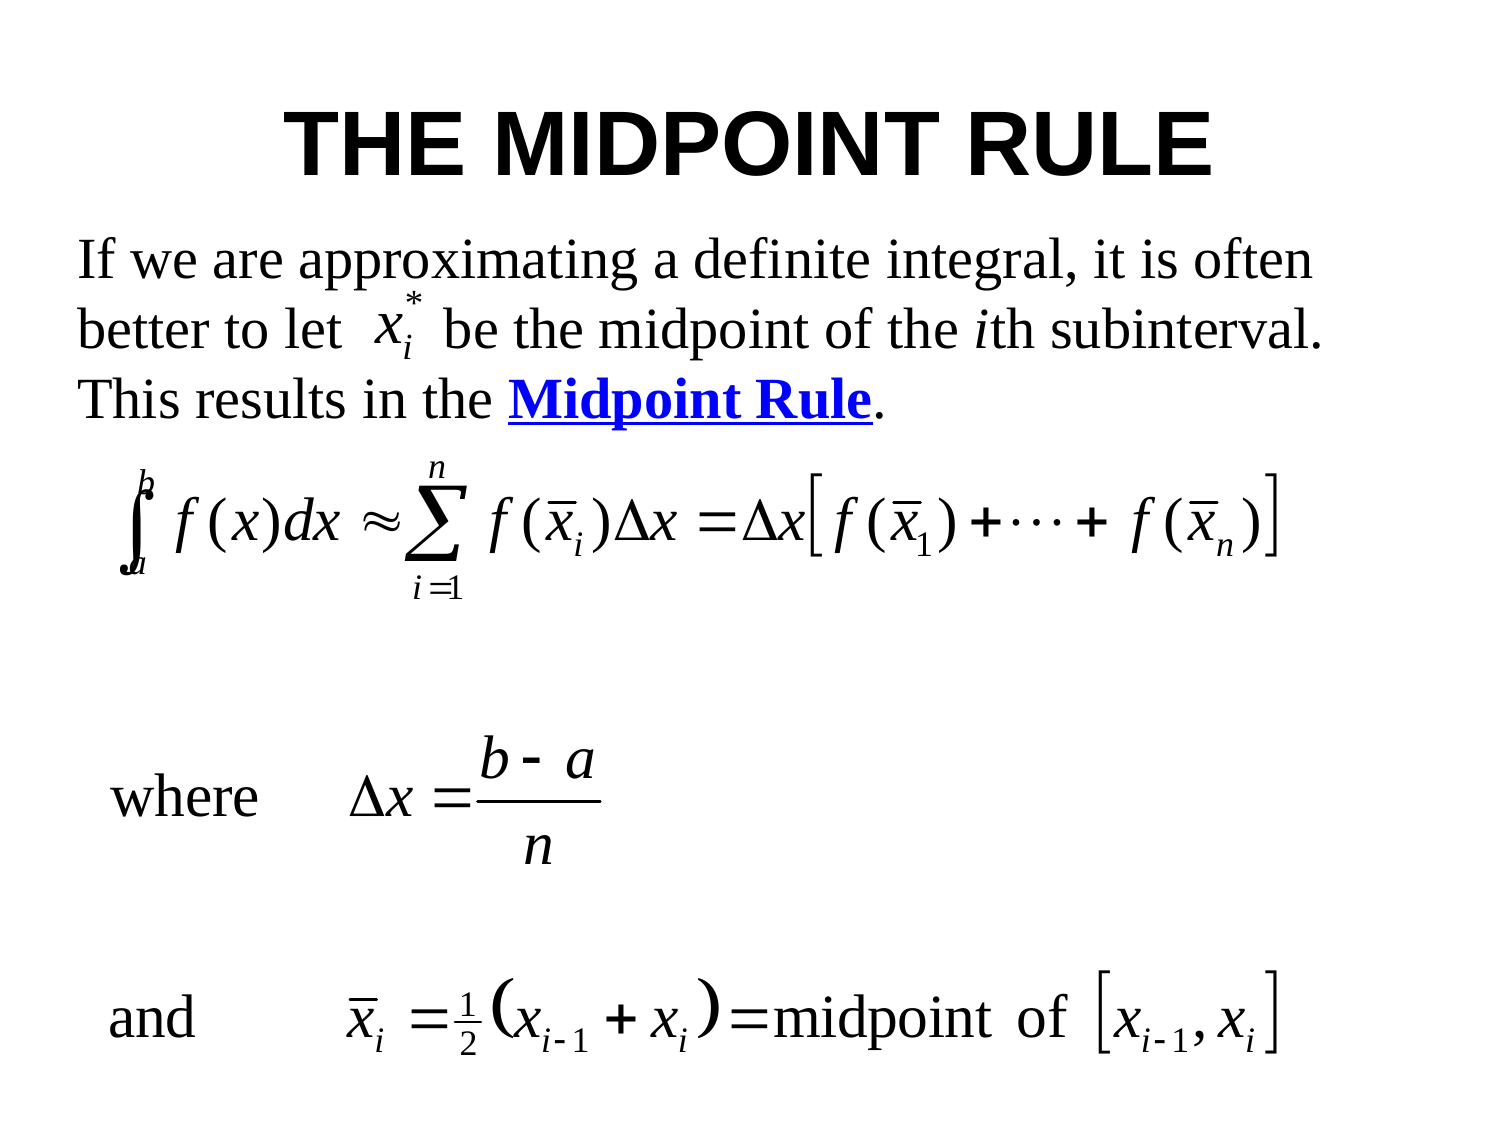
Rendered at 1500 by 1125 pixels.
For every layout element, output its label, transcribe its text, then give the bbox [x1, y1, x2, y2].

title THE MIDPOINT RULE [74, 44, 1426, 233]
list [99, 437, 1301, 1069]
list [362, 274, 432, 376]
text_box If we are approximating a definite integral, it is often better to let be the midpoint of the ith subinterval. This results in the Midpoint Rule. [62, 212, 1438, 438]
